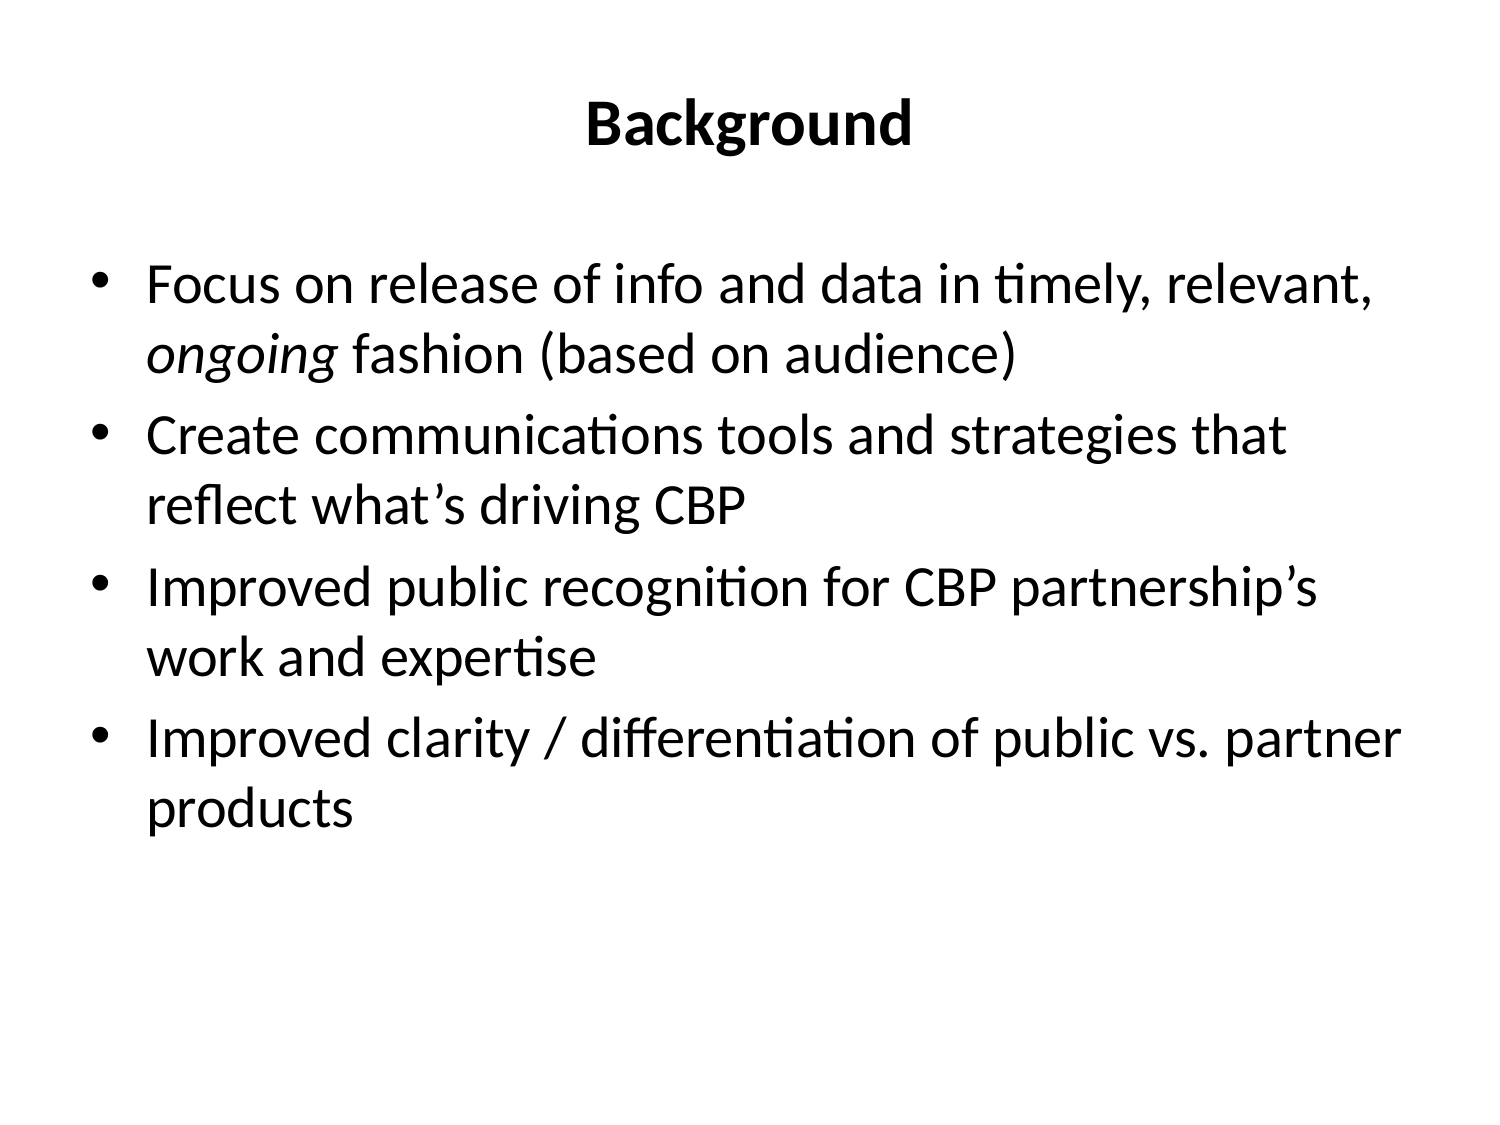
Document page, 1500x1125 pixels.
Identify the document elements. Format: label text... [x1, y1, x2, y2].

list Focus on release of info and data in timely, relevant, ongoing fashion (based on audience) Create communications tools and strategies that reflect what’s driving CBP Improved public recognition for CBP partnership’s work and expertise Improved clarity / differentiation of public vs. partner products [75, 237, 1425, 980]
title Background [75, 24, 1425, 213]
